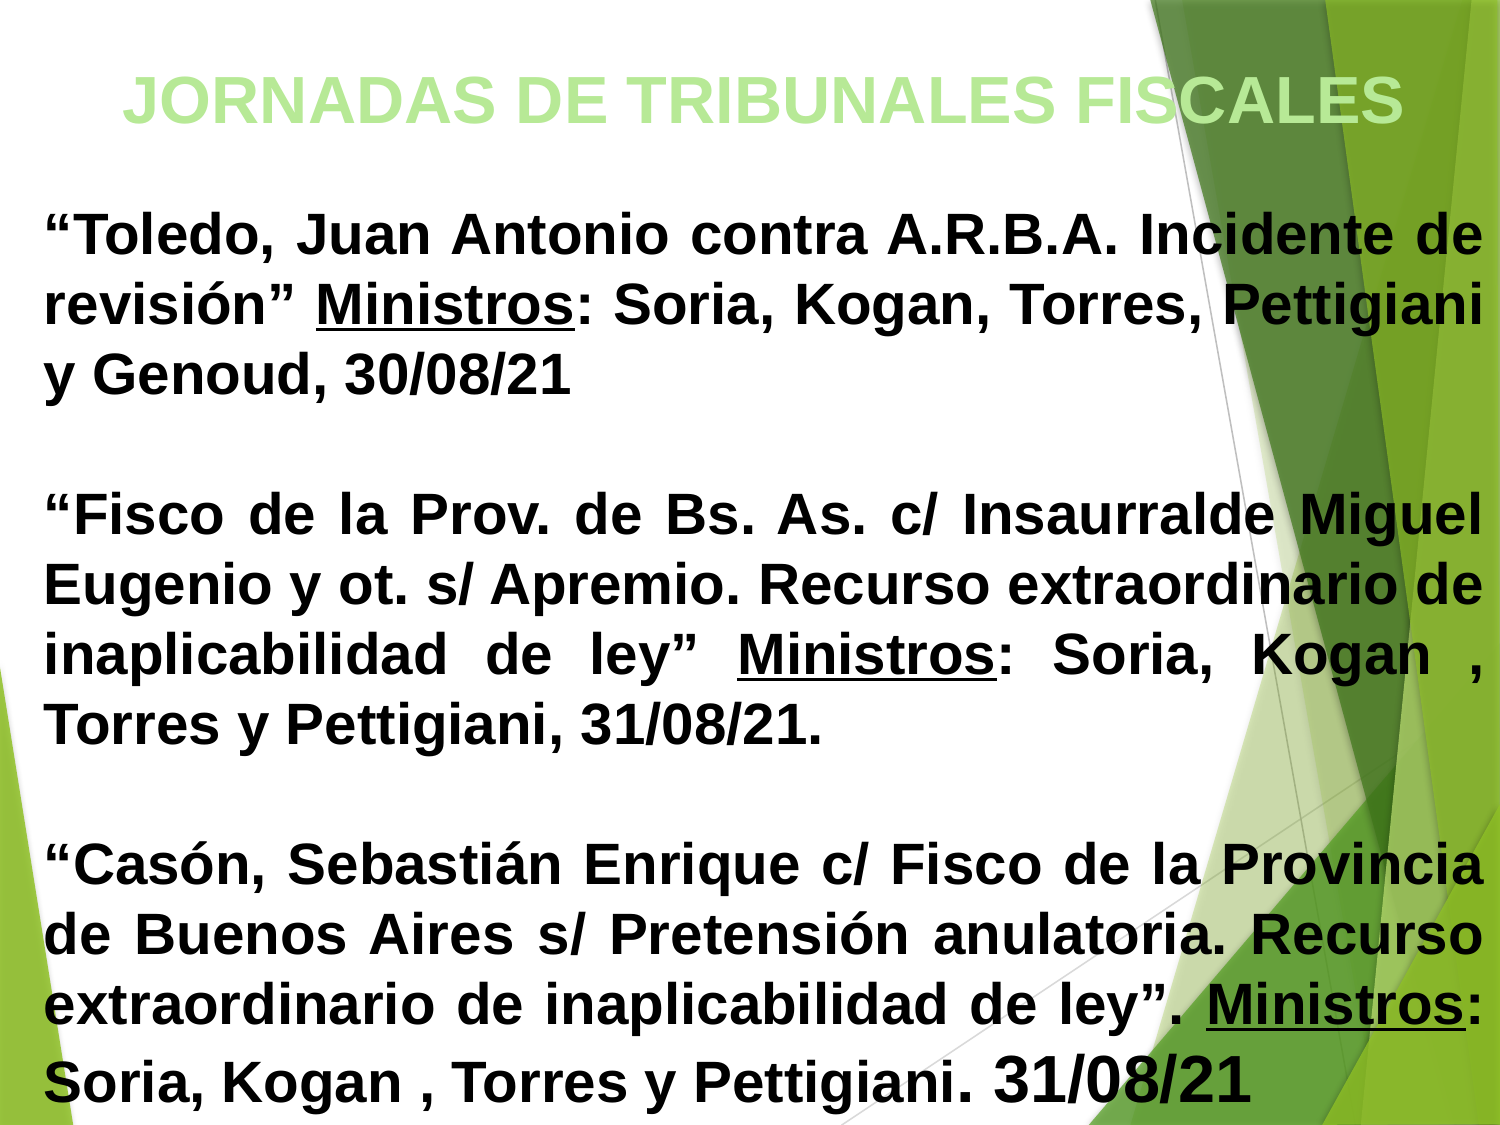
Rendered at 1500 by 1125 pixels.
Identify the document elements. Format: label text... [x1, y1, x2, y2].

text_box JORNADAS DE TRIBUNALES FISCALES “Toledo, Juan Antonio contra A.R.B.A. Incidente de revisión” Ministros: Soria, Kogan, Torres, Pettigiani y Genoud, 30/08/21 “Fisco de la Prov. de Bs. As. c/ Insaurralde Miguel Eugenio y ot. s/ Apremio. Recurso extraordinario de inaplicabilidad de ley” Ministros: Soria, Kogan , Torres y Pettigiani, 31/08/21. “Casón, Sebastián Enrique c/ Fisco de la Provincia de Buenos Aires s/ Pretensión anulatoria. Recurso extraordinario de inaplicabilidad de ley”. Ministros: Soria, Kogan , Torres y Pettigiani. 31/08/21 [29, 49, 1500, 1125]
text_box [17, 0, 1471, 960]
